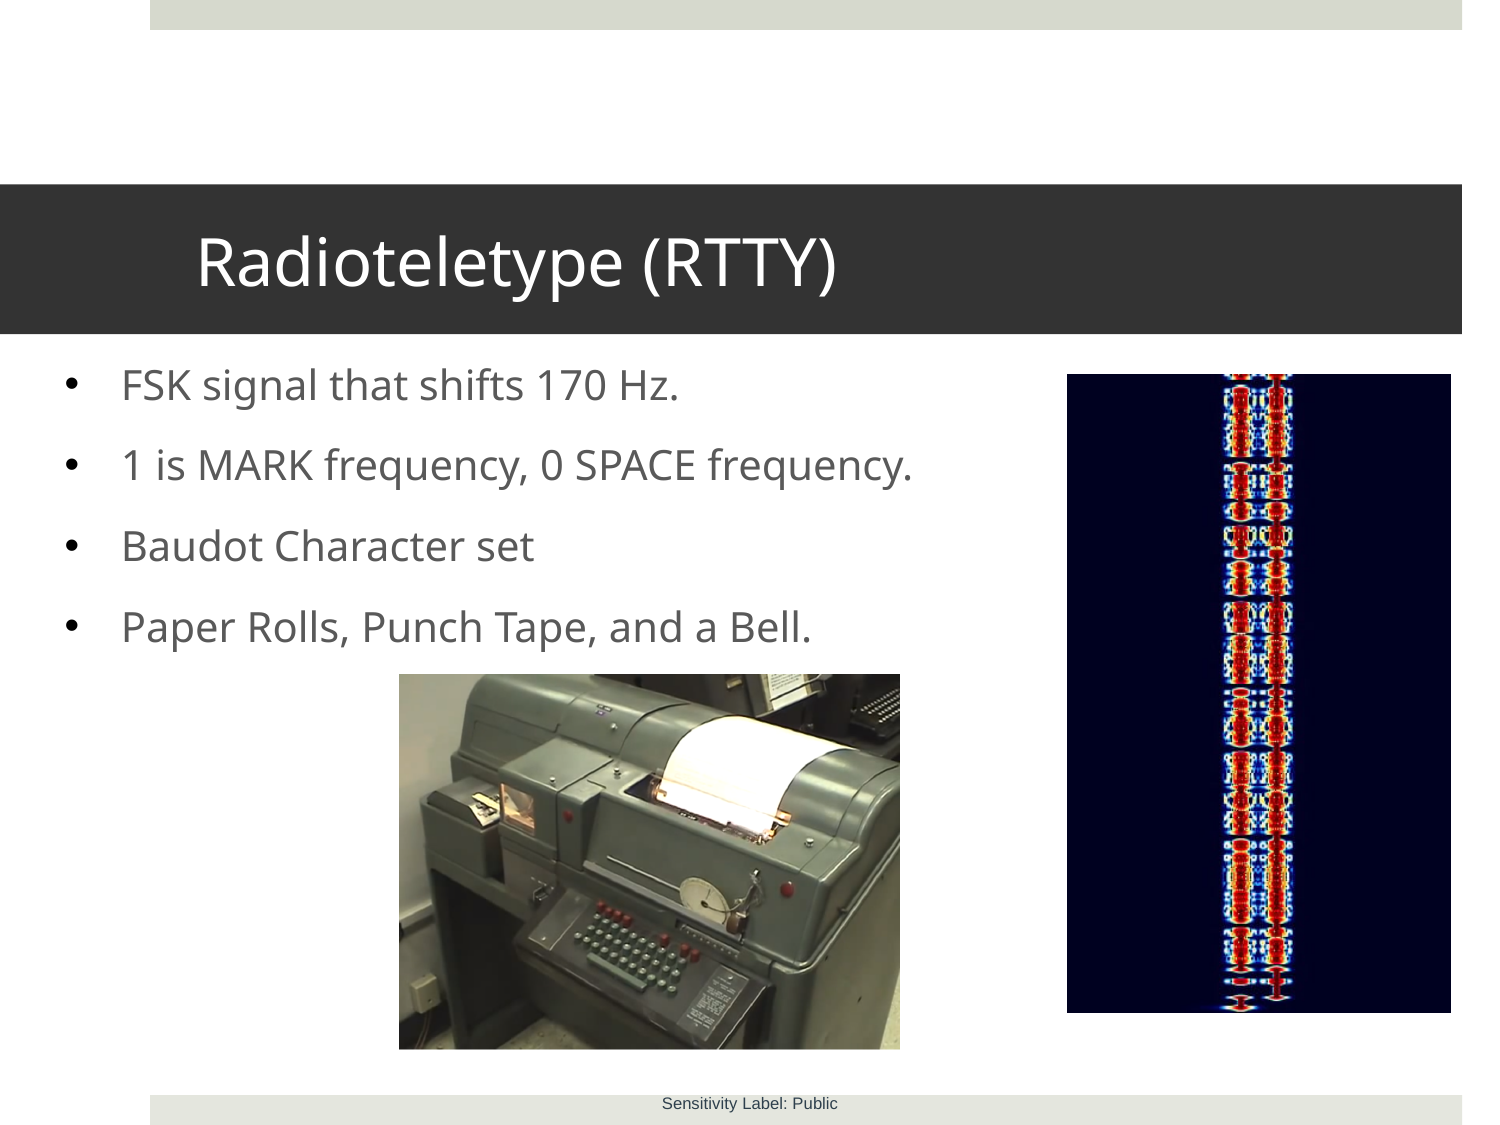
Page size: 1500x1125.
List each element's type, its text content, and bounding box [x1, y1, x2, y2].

picture [1067, 374, 1451, 1013]
title Radioteletype (RTTY) [0, 184, 1462, 335]
picture [399, 674, 900, 1051]
list FSK signal that shifts 170 Hz. 1 is MARK frequency, 0 SPACE frequency. Baudot Character set Paper Rolls, Punch Tape, and a Bell. [49, 350, 1013, 750]
